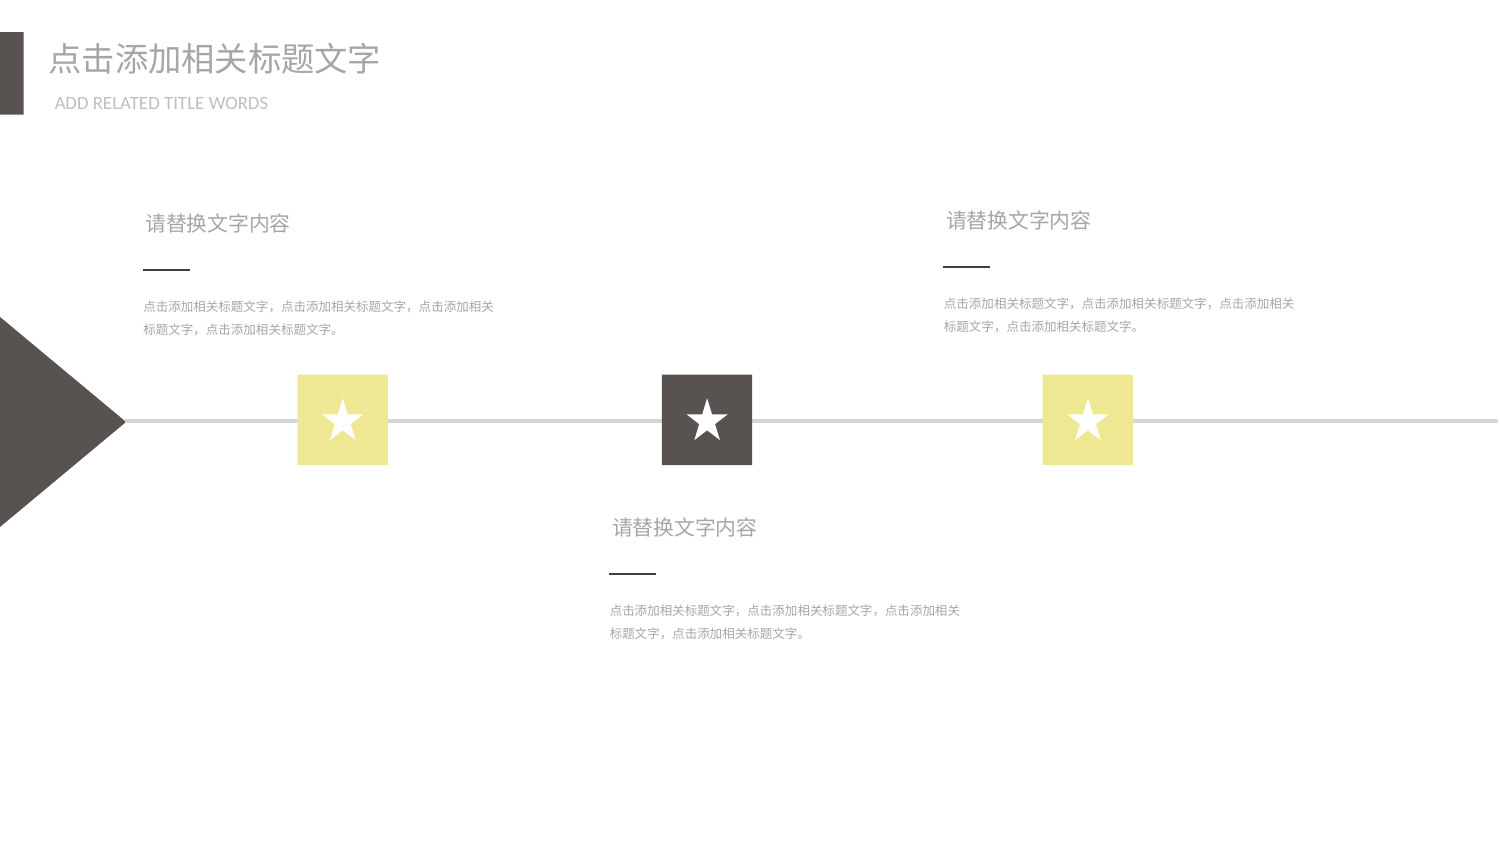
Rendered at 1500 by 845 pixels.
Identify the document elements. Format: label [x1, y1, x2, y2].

text_box [928, 199, 1311, 343]
text_box [393, 419, 656, 423]
text_box [757, 419, 1037, 423]
text_box [661, 374, 753, 466]
text_box [1139, 419, 1498, 423]
text_box [125, 419, 292, 423]
text_box [594, 507, 977, 650]
text_box [128, 203, 510, 346]
text_box [1042, 374, 1134, 466]
text_box [0, 315, 128, 529]
text_box [297, 374, 389, 466]
